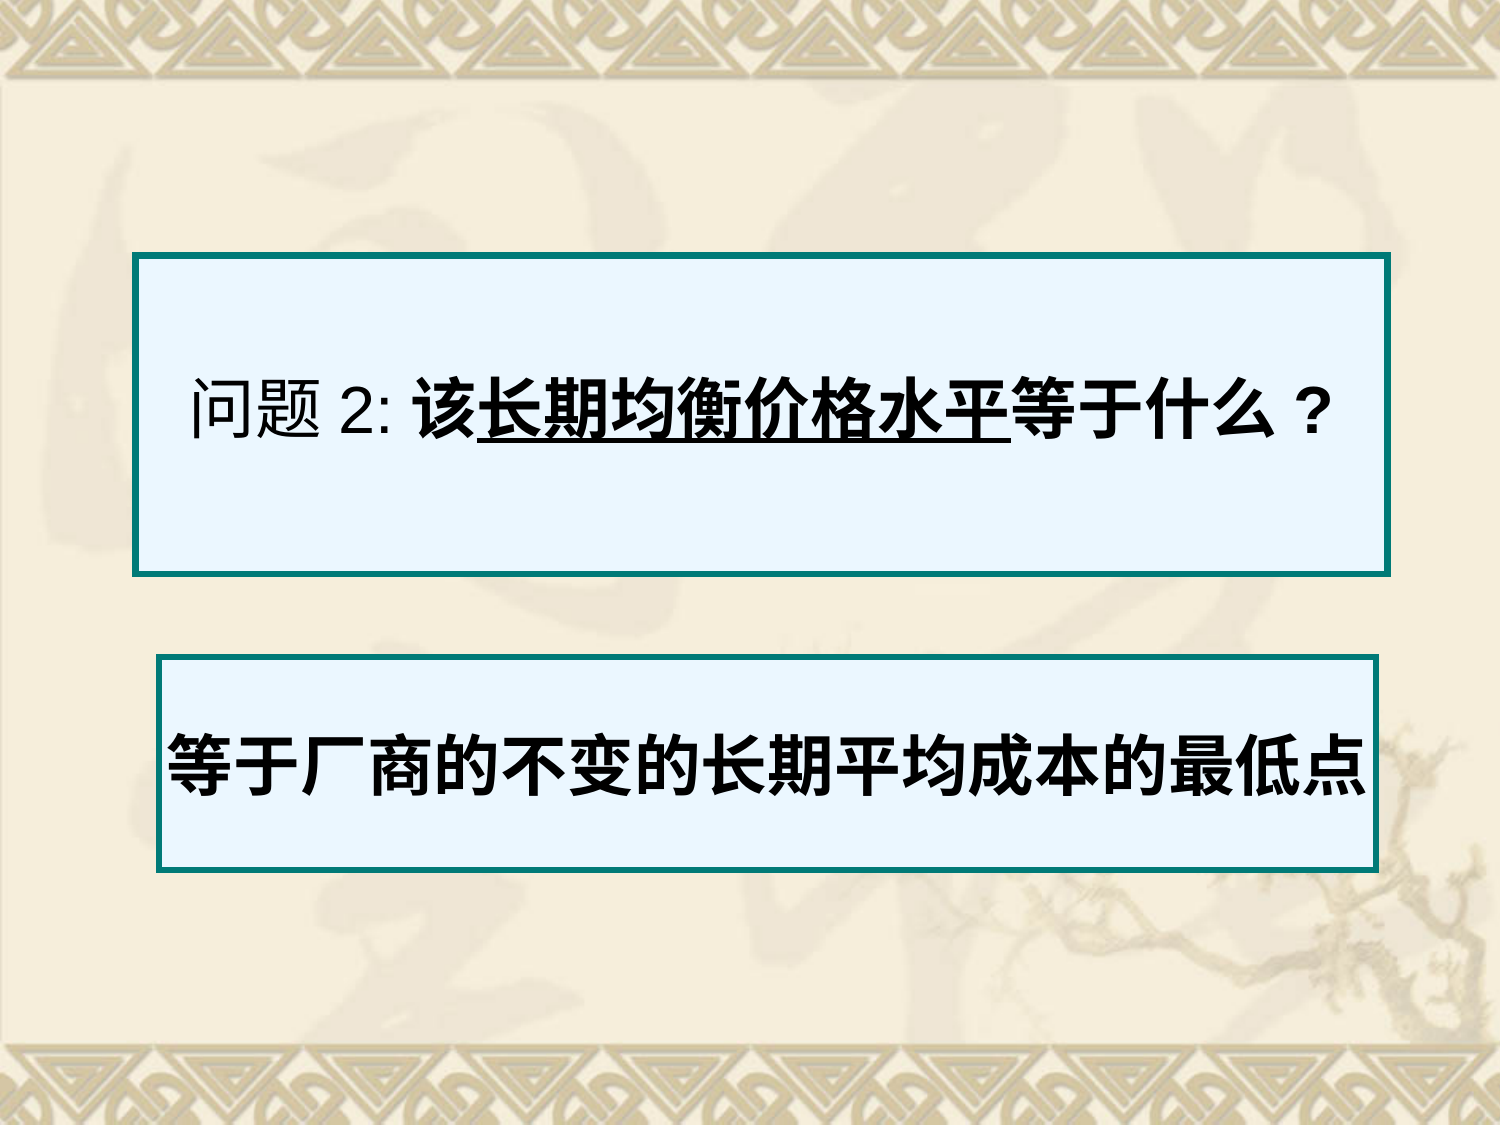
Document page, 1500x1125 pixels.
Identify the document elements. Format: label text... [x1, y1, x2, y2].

text_box 等于厂商的不变的长期平均成本的最低点 [159, 657, 1376, 870]
picture [0, 0, 1500, 1125]
text_box 问题2:该长期均衡价格水平等于什么? [135, 255, 1388, 575]
